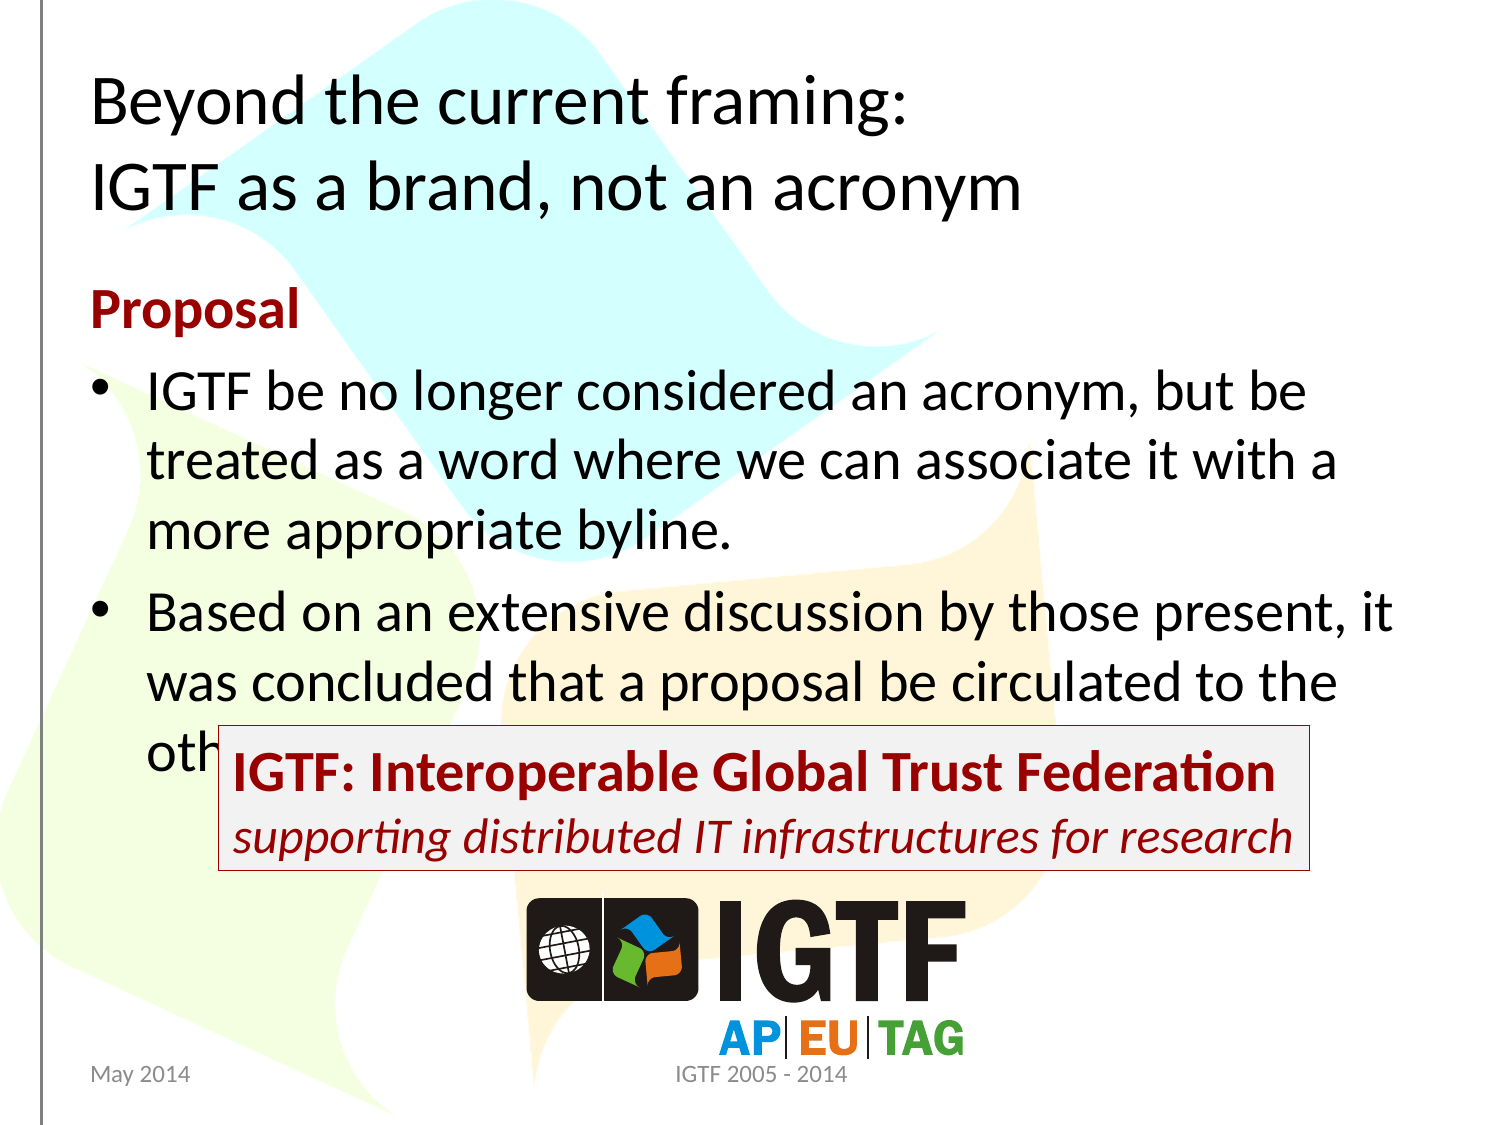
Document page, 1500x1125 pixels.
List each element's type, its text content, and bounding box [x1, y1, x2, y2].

title Beyond the current framing: IGTF as a brand, not an acronym [75, 45, 1425, 233]
list Proposal IGTF be no longer considered an acronym, but be treated as a word where we can associate it with a more appropriate byline. Based on an extensive discussion by those present, it was concluded that a proposal be circulated to the other PMAs with a new 'byline': [75, 262, 1425, 1005]
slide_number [75, 1042, 242, 1103]
text_box IGTF: Interoperable Global Trust Federation supporting distributed IT infrastructures for research [218, 725, 1310, 871]
footer IGTF 2005 - 2014 [242, 1042, 1282, 1103]
picture [526, 892, 966, 1059]
